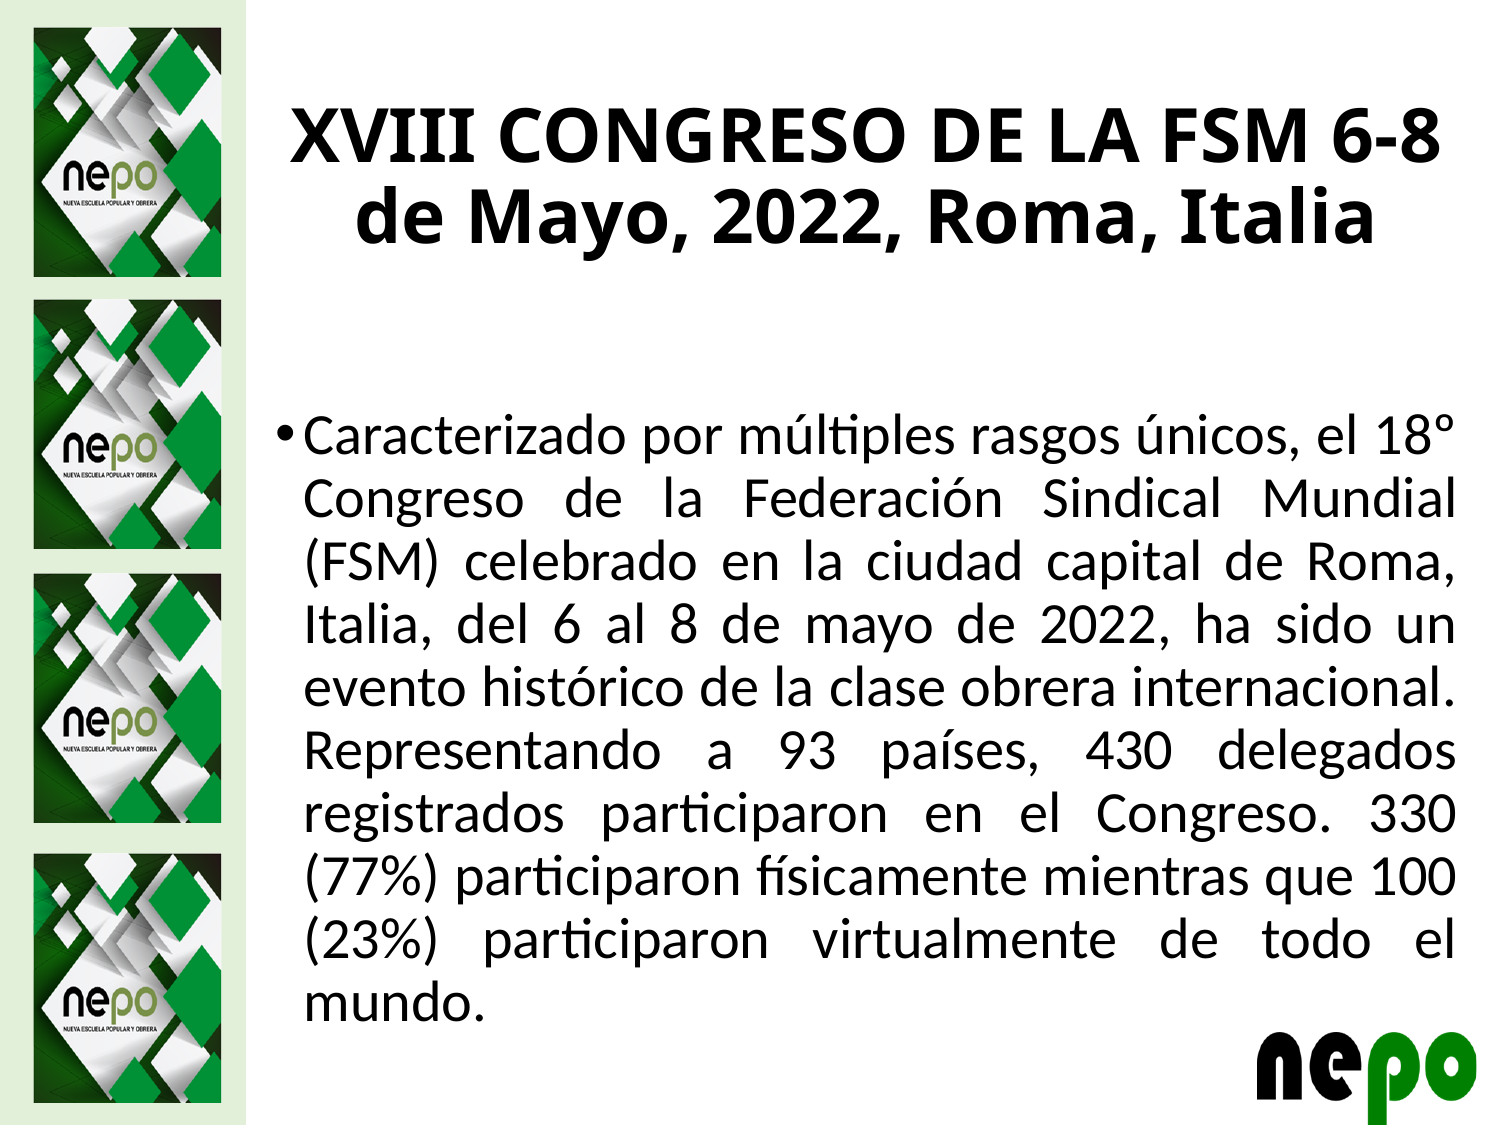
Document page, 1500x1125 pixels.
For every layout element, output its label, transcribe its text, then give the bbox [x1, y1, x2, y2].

title XVIII CONGRESO DE LA FSM 6-8 de Mayo, 2022, Roma, Italia [260, 90, 1473, 303]
list Caracterizado por múltiples rasgos únicos, el 18º Congreso de la Federación Sindical Mundial (FSM) celebrado en la ciudad capital de Roma, Italia, del 6 al 8 de mayo de 2022, ha sido un evento histórico de la clase obrera internacional. Representando a 93 países, 430 delegados registrados participaron en el Congreso. 330 (77%) participaron físicamente mientras que 100 (23%) participaron virtualmente de todo el mundo. [260, 397, 1473, 1014]
picture [1257, 1032, 1477, 1125]
picture [0, 0, 246, 1125]
